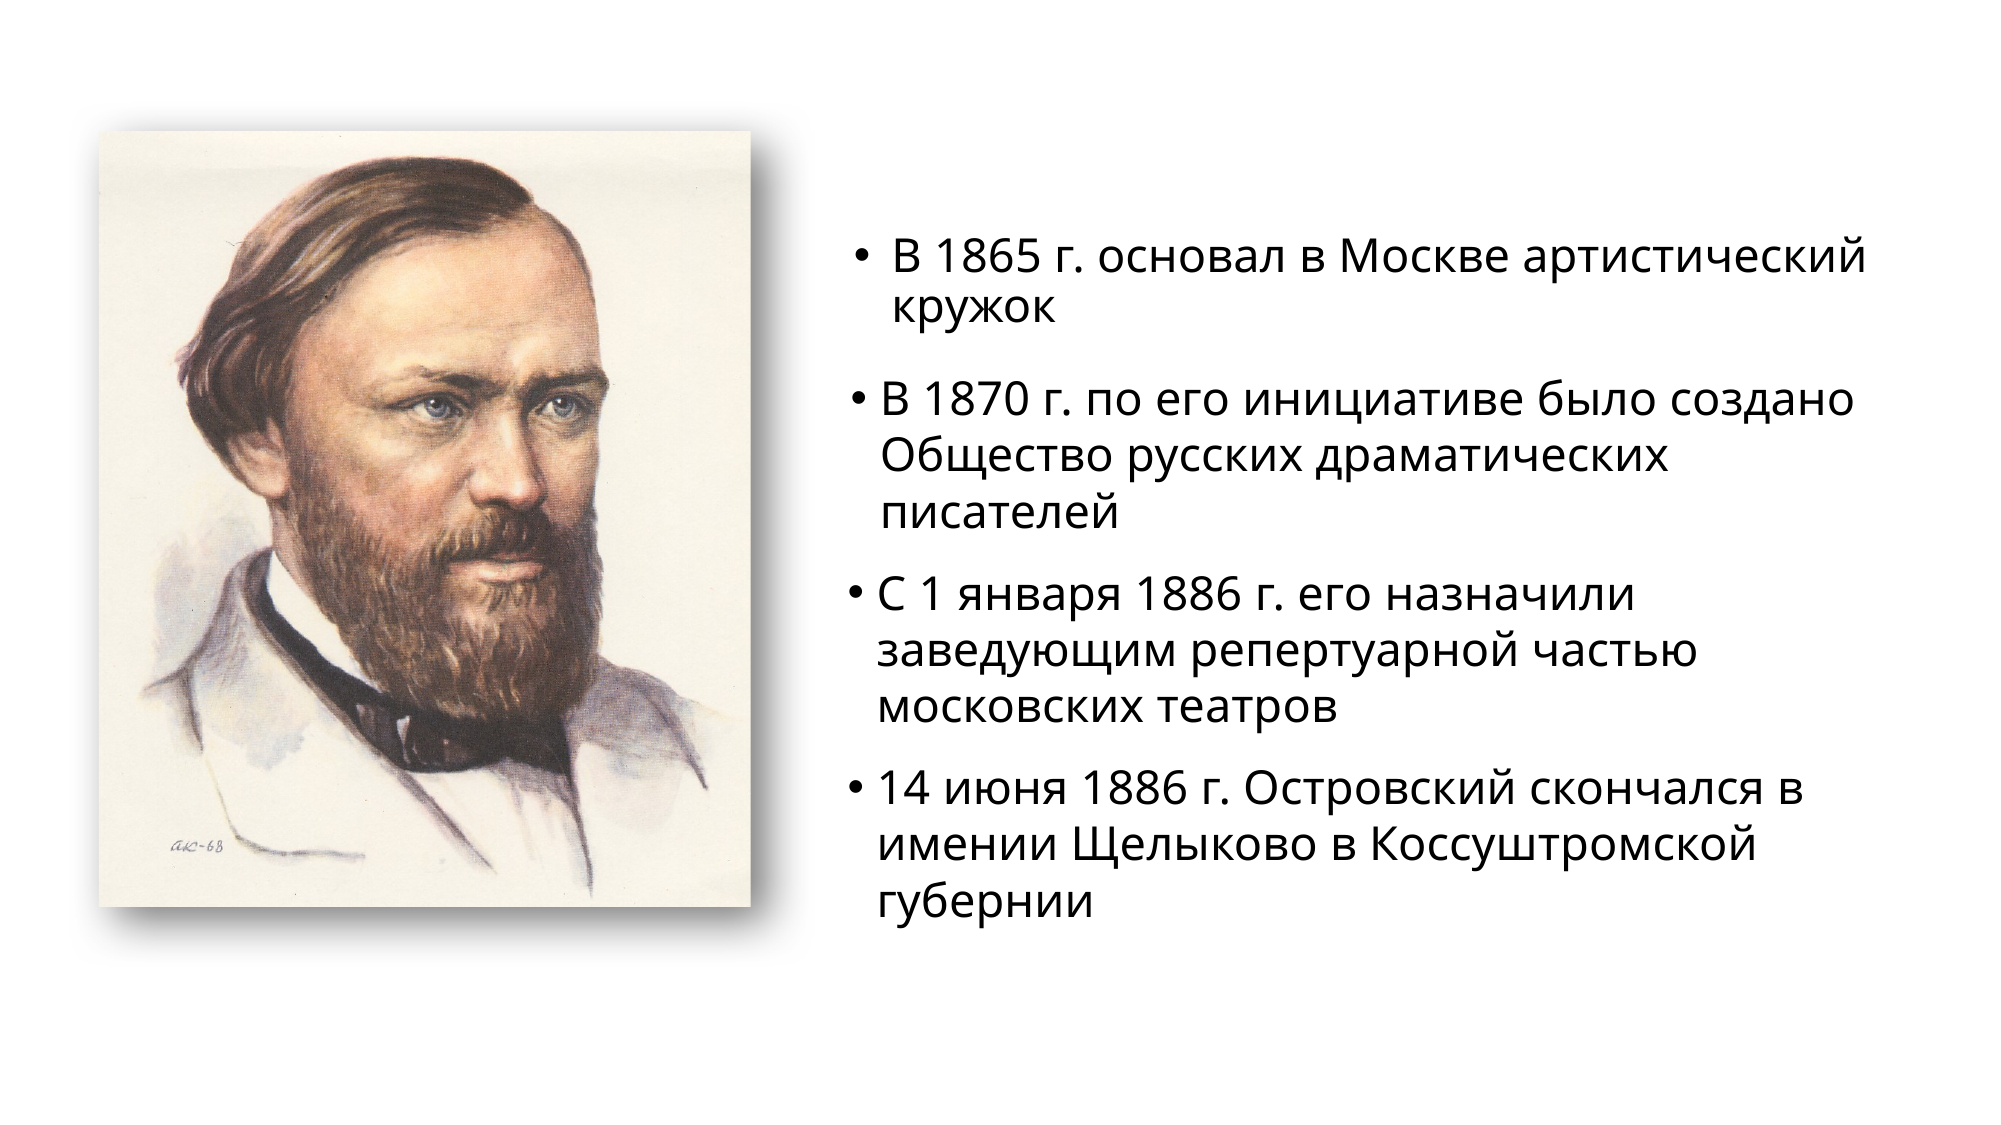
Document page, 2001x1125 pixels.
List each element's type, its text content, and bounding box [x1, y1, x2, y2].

text_box В 1865 г. основал в Москве артистический кружок [838, 224, 1910, 329]
picture [98, 131, 751, 907]
text_box С 1 января 1886 г. его назначили заведующим репертуарной частью московских театров [832, 555, 1910, 740]
text_box В 1870 г. по его инициативе было создано Общество русских драматических писателей [835, 361, 1915, 545]
text_box 14 июня 1886 г. Островский скончался в имении Щелыково в Коссуштромской губернии [832, 750, 1925, 934]
